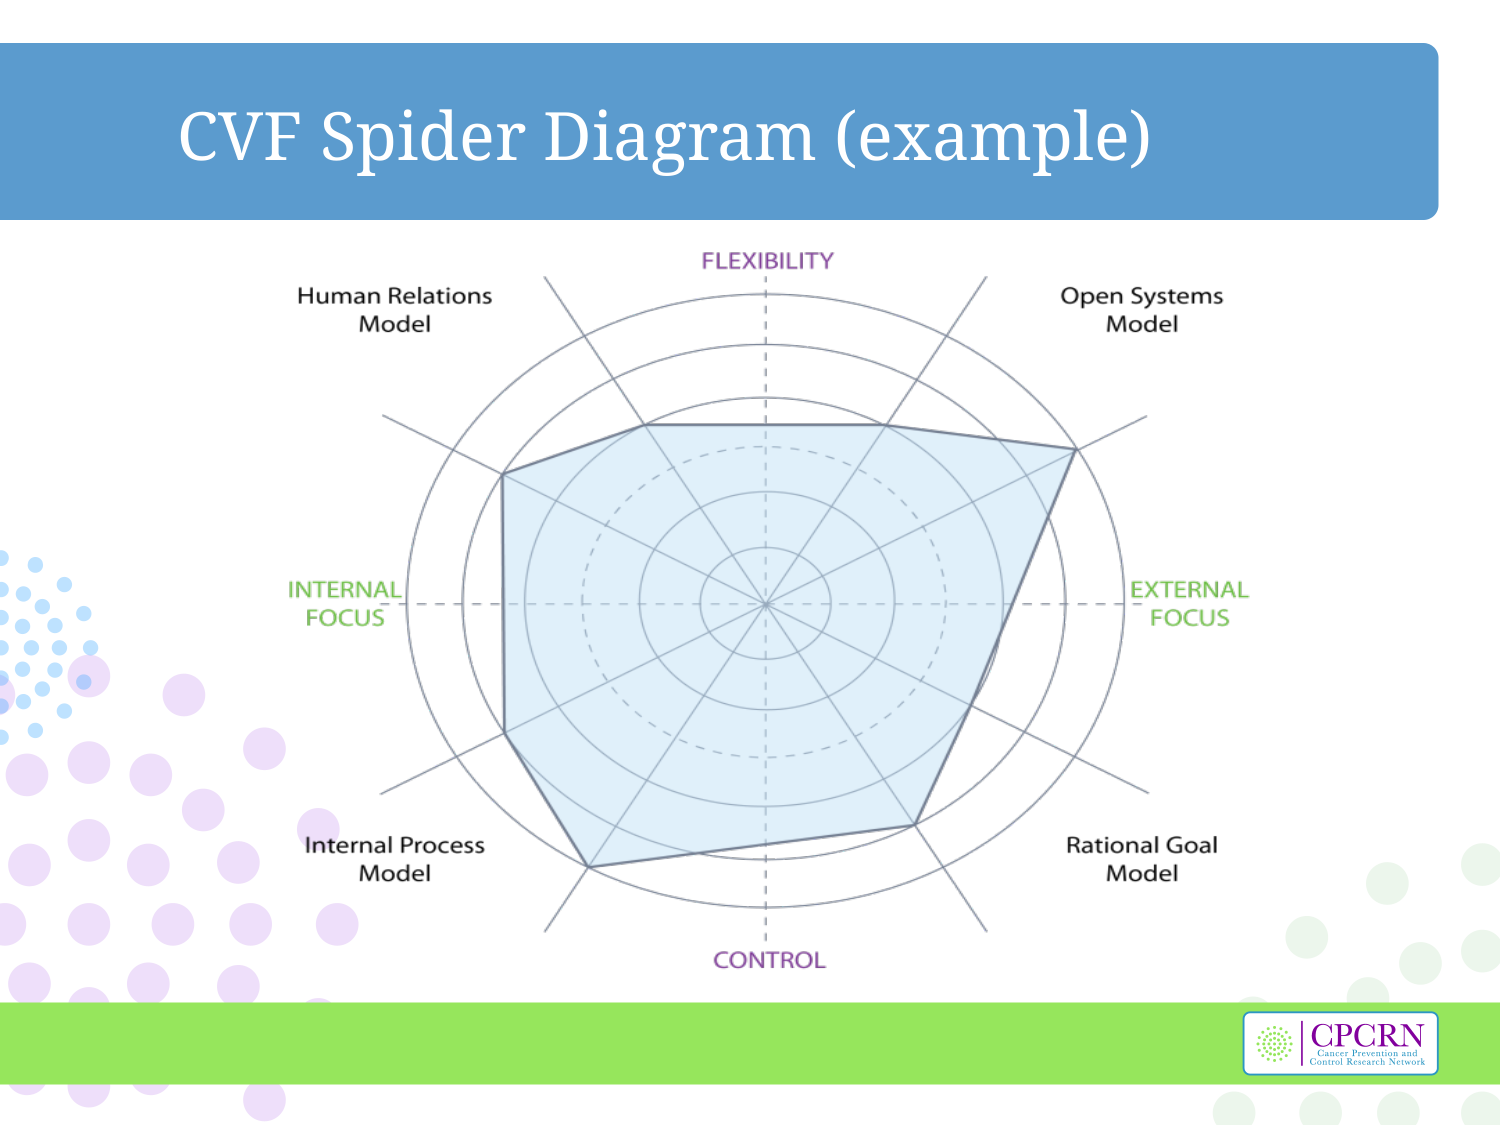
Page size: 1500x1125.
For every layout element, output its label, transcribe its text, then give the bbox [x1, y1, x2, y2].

picture [0, 0, 1500, 1125]
list CVF Spider Diagram (example) [162, 54, 1400, 213]
